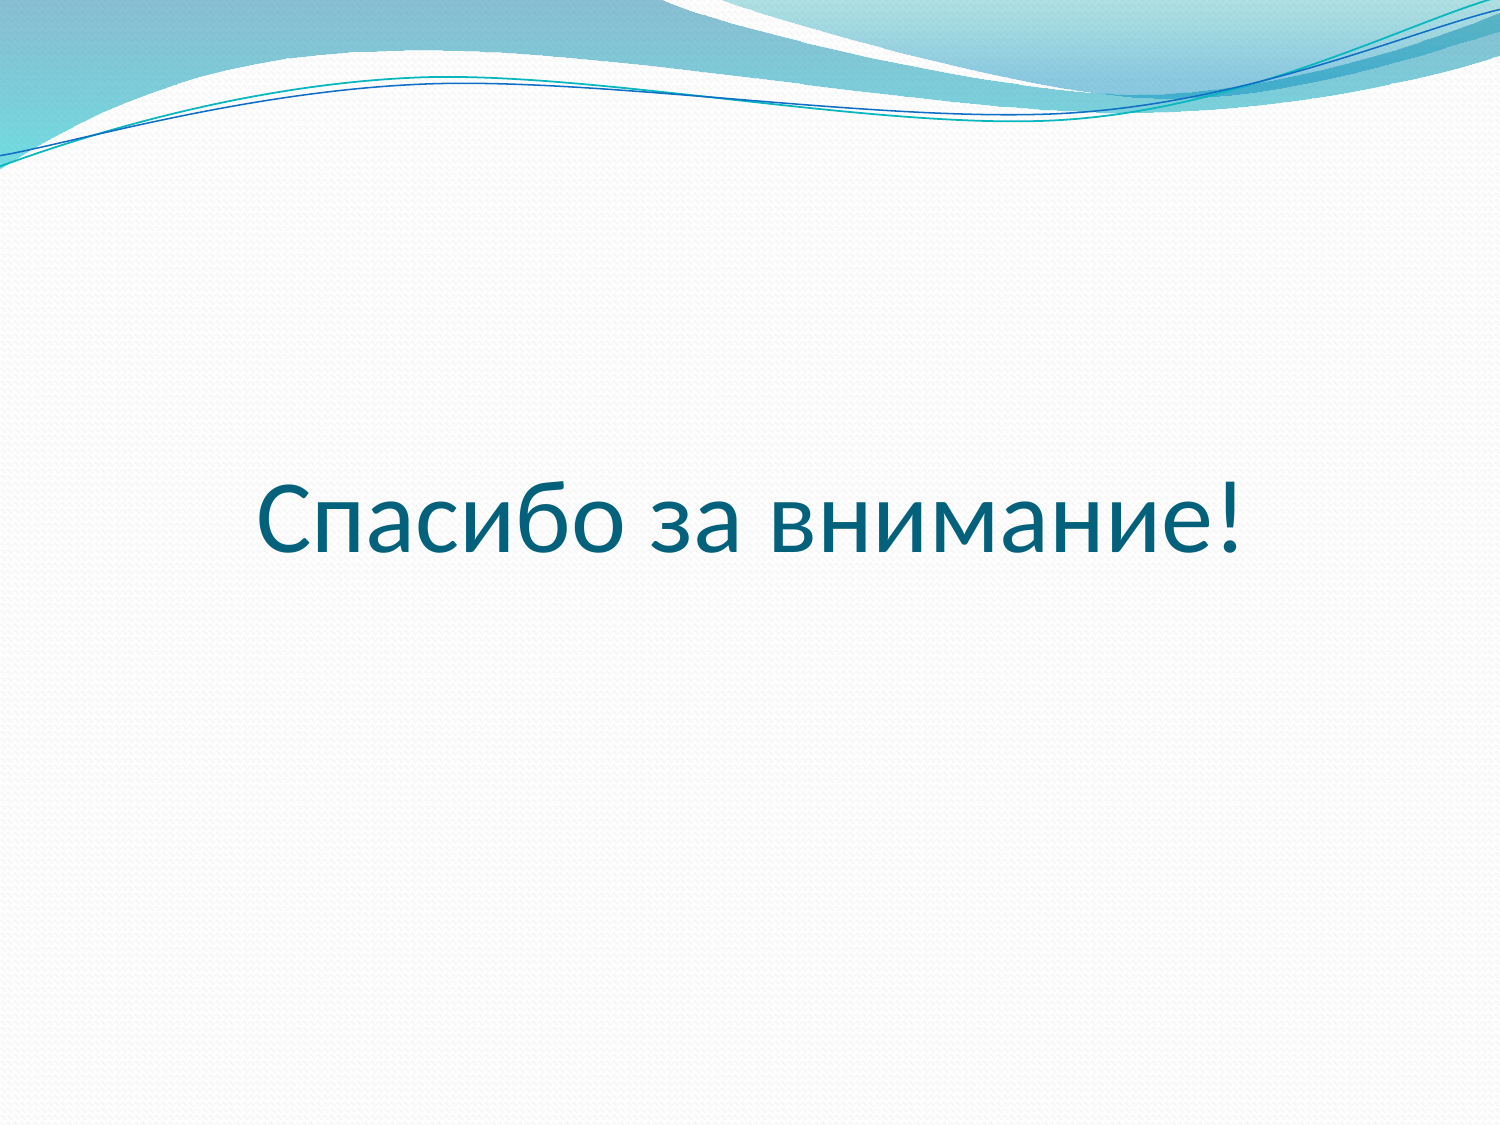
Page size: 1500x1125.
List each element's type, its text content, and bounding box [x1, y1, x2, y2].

title Спасибо за внимание! [76, 385, 1428, 574]
